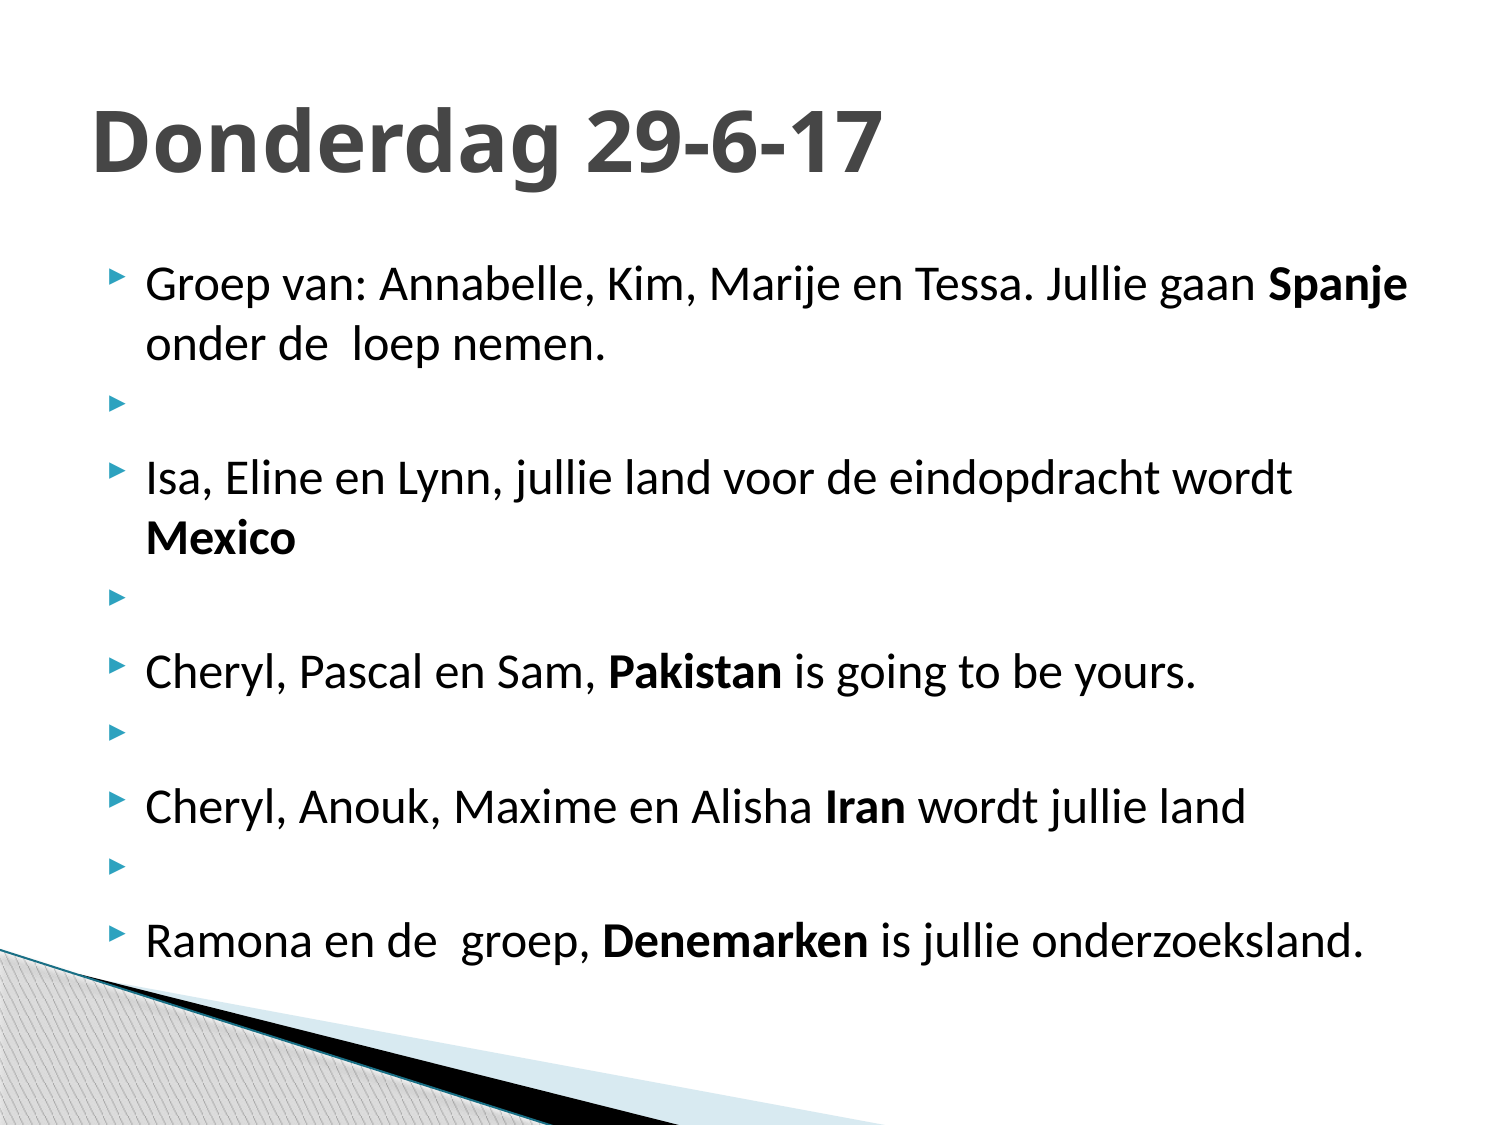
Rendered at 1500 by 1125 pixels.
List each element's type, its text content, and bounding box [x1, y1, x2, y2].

title Donderdag 29-6-17 [75, 45, 1425, 233]
list Groep van: Annabelle, Kim, Marije en Tessa. Jullie gaan Spanje onder de loep nemen. Isa, Eline en Lynn, jullie land voor de eindopdracht wordt Mexico Cheryl, Pascal en Sam, Pakistan is going to be yours. Cheryl, Anouk, Maxime en Alisha Iran wordt jullie land Ramona en de groep, Denemarken is jullie onderzoeksland. [75, 243, 1425, 986]
